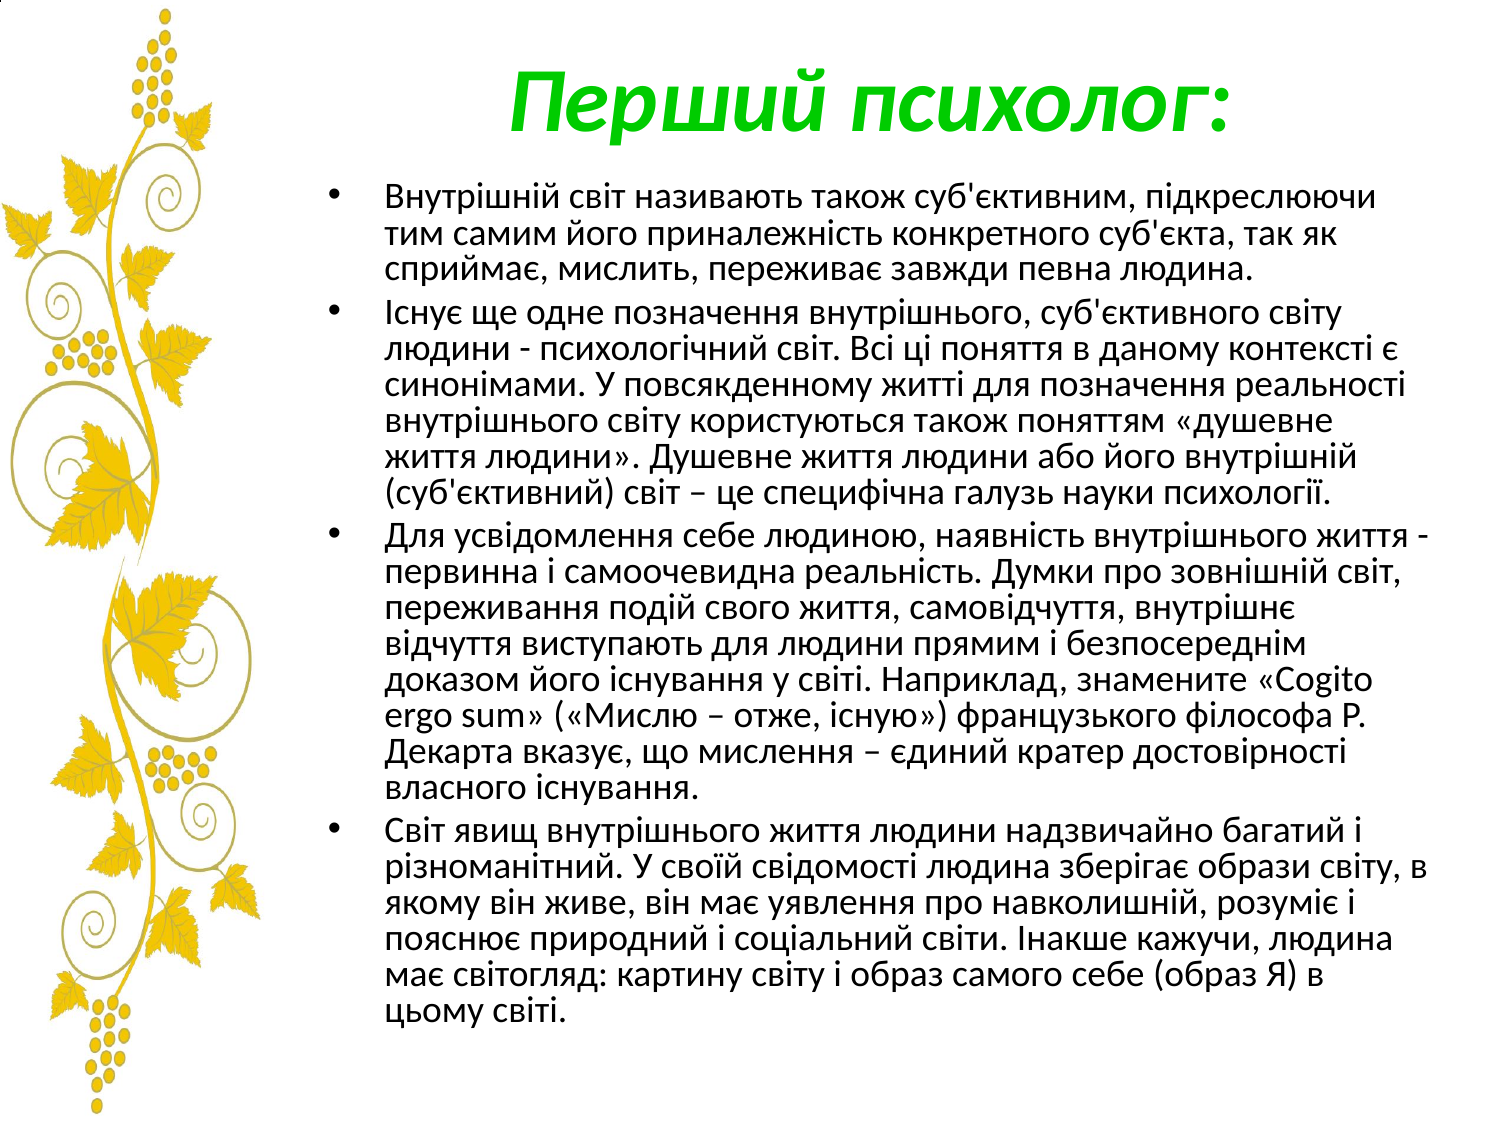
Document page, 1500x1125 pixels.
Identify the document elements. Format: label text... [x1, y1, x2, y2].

picture [0, 0, 266, 1125]
title Перший психолог: [301, 31, 1461, 159]
list Внутрішній світ називають також суб'єктивним, підкреслюючи тим самим його приналежність конкретного суб'єкта, так як сприймає, мислить, переживає завжди певна людина. Існує ще одне позначення внутрішнього, суб'єктивного світу людини - психологічний світ. Всі ці поняття в даному контексті є синонімами. У повсякденному житті для позначення реальності внутрішнього світу користуються також поняттям «душевне життя людини». Душевне життя людини або його внутрішній (суб'єктивний) світ – це специфічна галузь науки психології. Для усвідомлення себе людиною, наявність внутрішнього життя - первинна і самоочевидна реальність. Думки про зовнішній світ, переживання подій свого життя, самовідчуття, внутрішнє відчуття виступають для людини прямим і безпосереднім доказом його існування у світі. Наприклад, знамените «Cogito ergo sum» («Мислю – отже, існую») французького філософа Р. Декарта вказує, що мислення – єдиний кратер достовірності власного існування. Світ явищ внутрішнього життя людини надзвичайно багатий і різноманітний. У своїй свідомості людина зберігає образи світу, в якому він живе, він має уявлення про навколишній, розуміє і пояснює природний і соціальний світи. Інакше кажучи, людина має світогляд: картину світу і образ самого себе (образ Я) в цьому світі. [312, 172, 1447, 1094]
